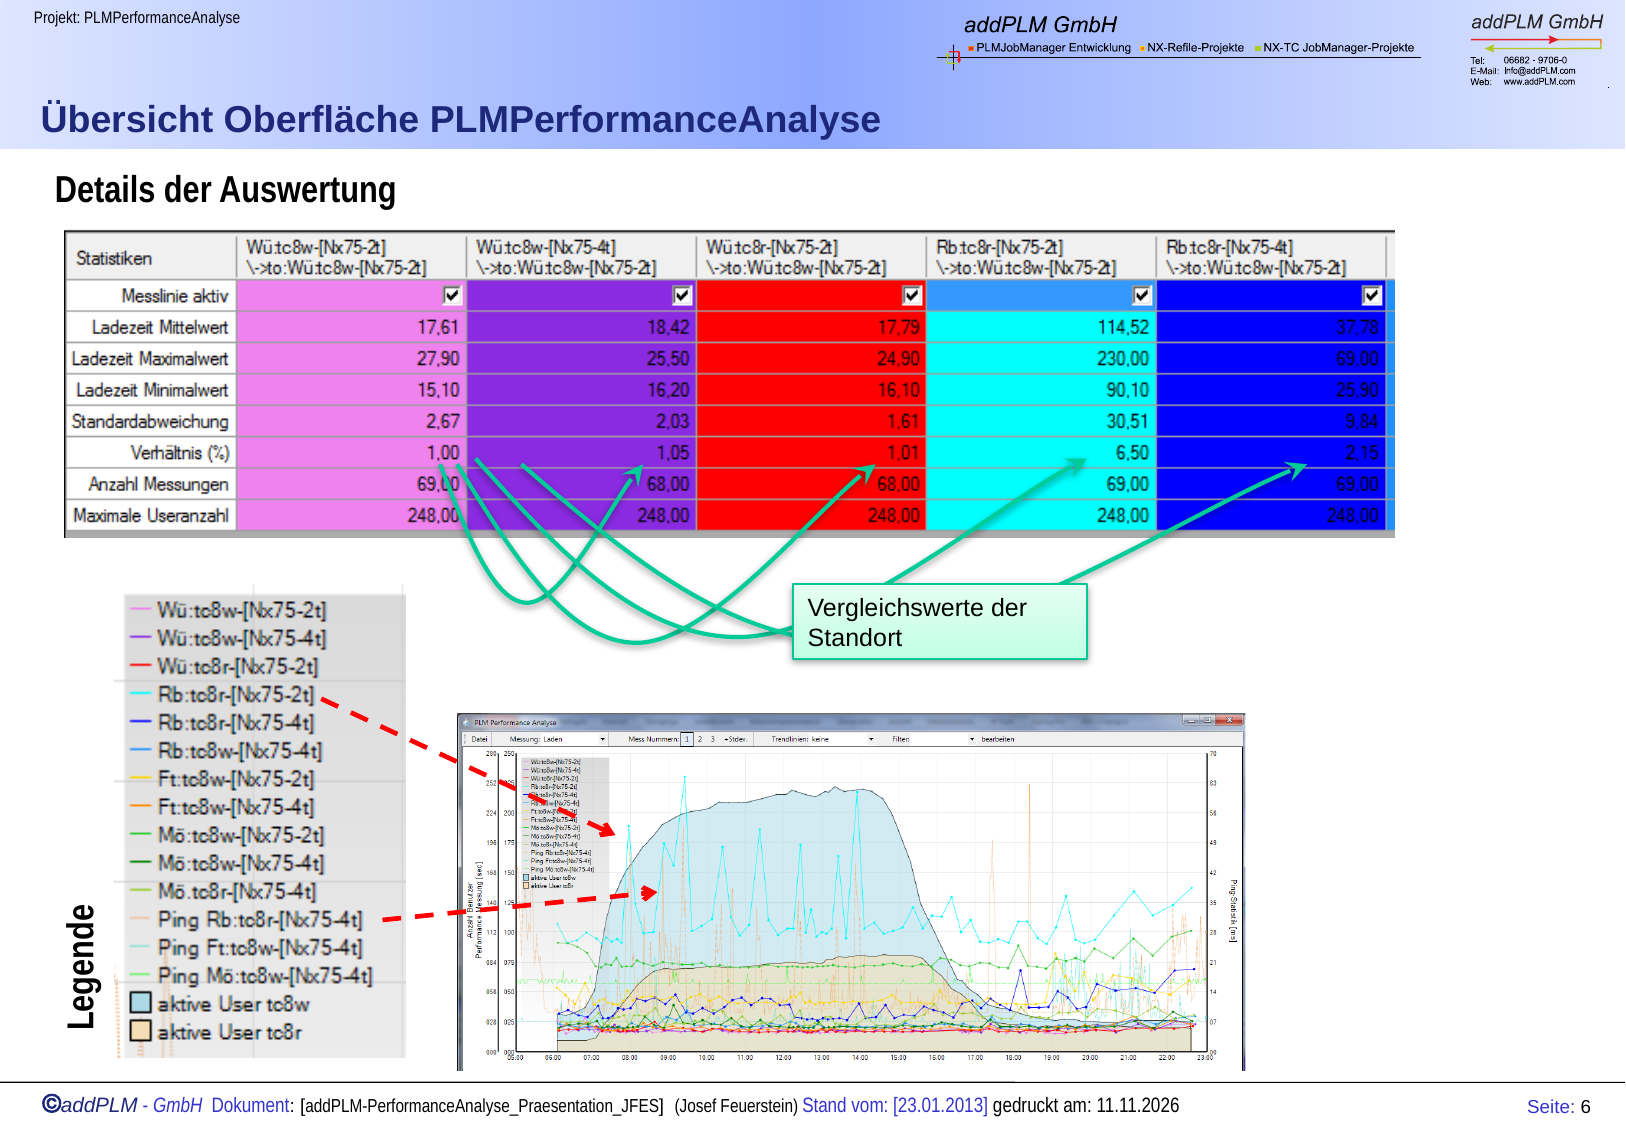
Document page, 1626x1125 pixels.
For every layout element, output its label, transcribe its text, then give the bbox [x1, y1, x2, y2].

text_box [382, 891, 658, 921]
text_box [320, 698, 616, 836]
text_box Details der Auswertung [40, 157, 1191, 217]
text_box [471, 546, 541, 605]
text_box [555, 546, 763, 640]
text_box Vergleichswerte der Standort [792, 583, 1088, 660]
text_box Legende [48, 835, 109, 1046]
picture [456, 713, 1246, 1071]
picture [114, 583, 406, 1058]
picture [64, 229, 1395, 538]
title Übersicht Oberfläche PLMPerformanceAnalyse [40, 67, 1582, 131]
text_box [507, 546, 674, 645]
text_box [616, 546, 1144, 636]
